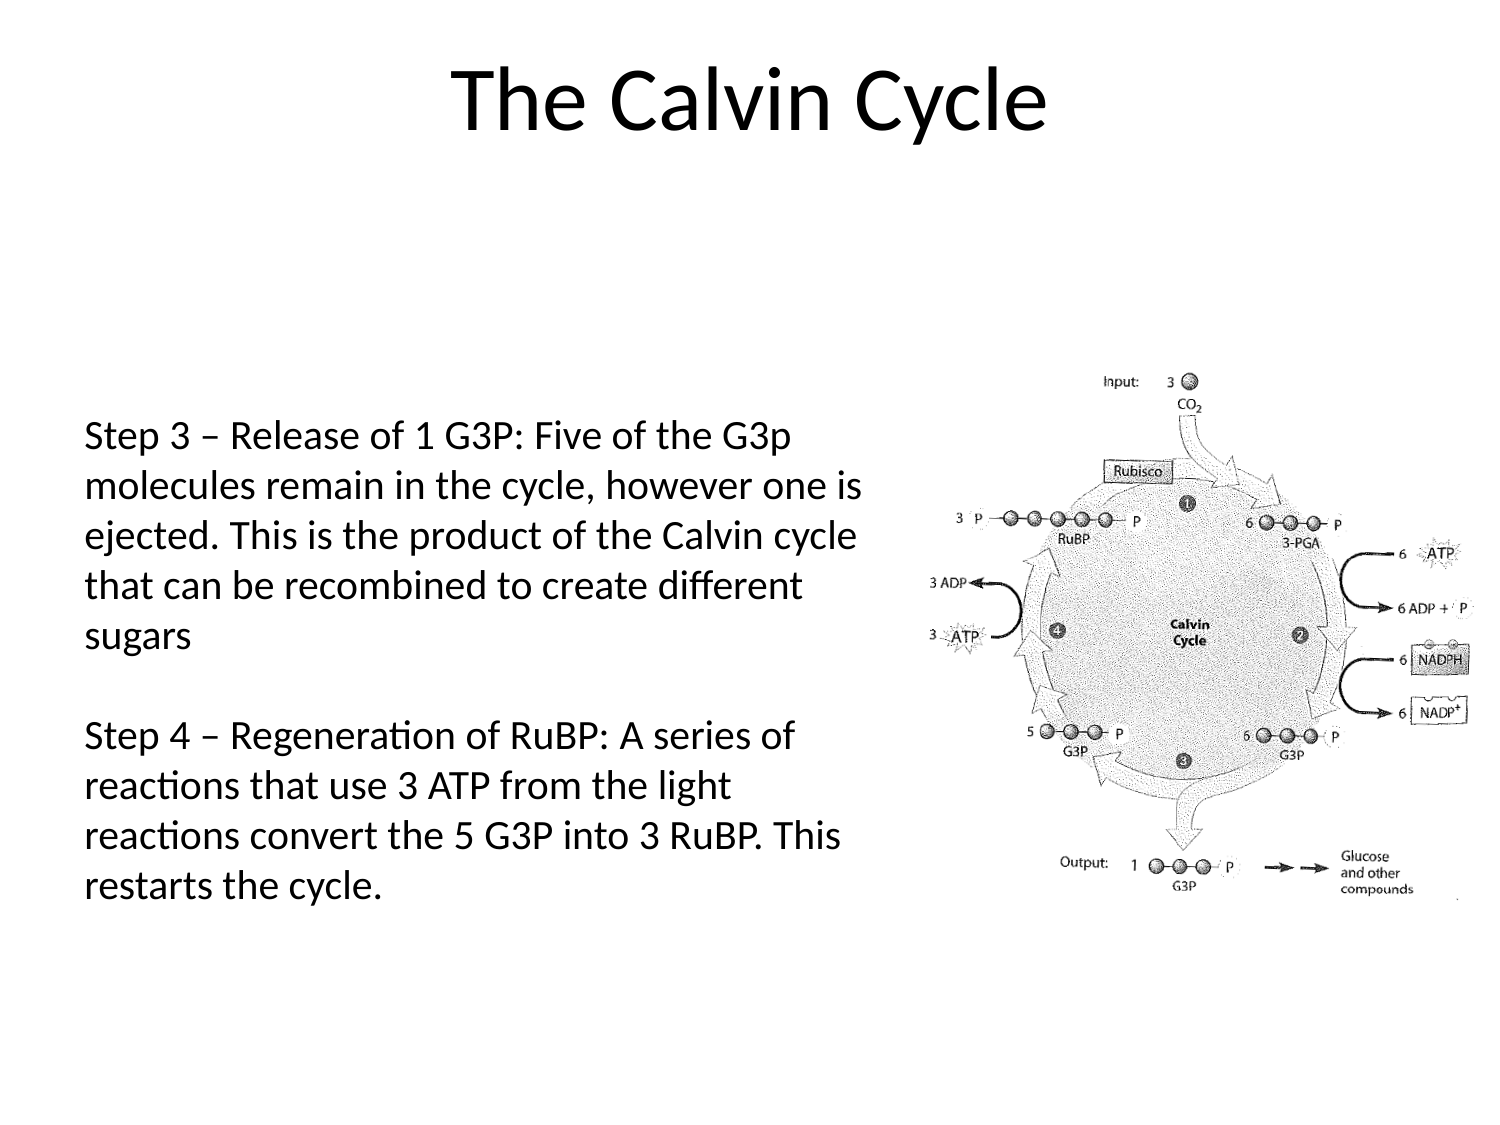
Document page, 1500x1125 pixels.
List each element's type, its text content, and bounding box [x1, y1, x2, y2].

text_box Step 3 – Release of 1 G3P: Five of the G3p molecules remain in the cycle, however one is ejected. This is the product of the Calvin cycle that can be recombined to create different sugars Step 4 – Regeneration of RuBP: A series of reactions that use 3 ATP from the light reactions convert the 5 G3P into 3 RuBP. This restarts the cycle. [69, 350, 900, 960]
picture [888, 346, 1500, 927]
title The Calvin Cycle [75, 0, 1426, 188]
